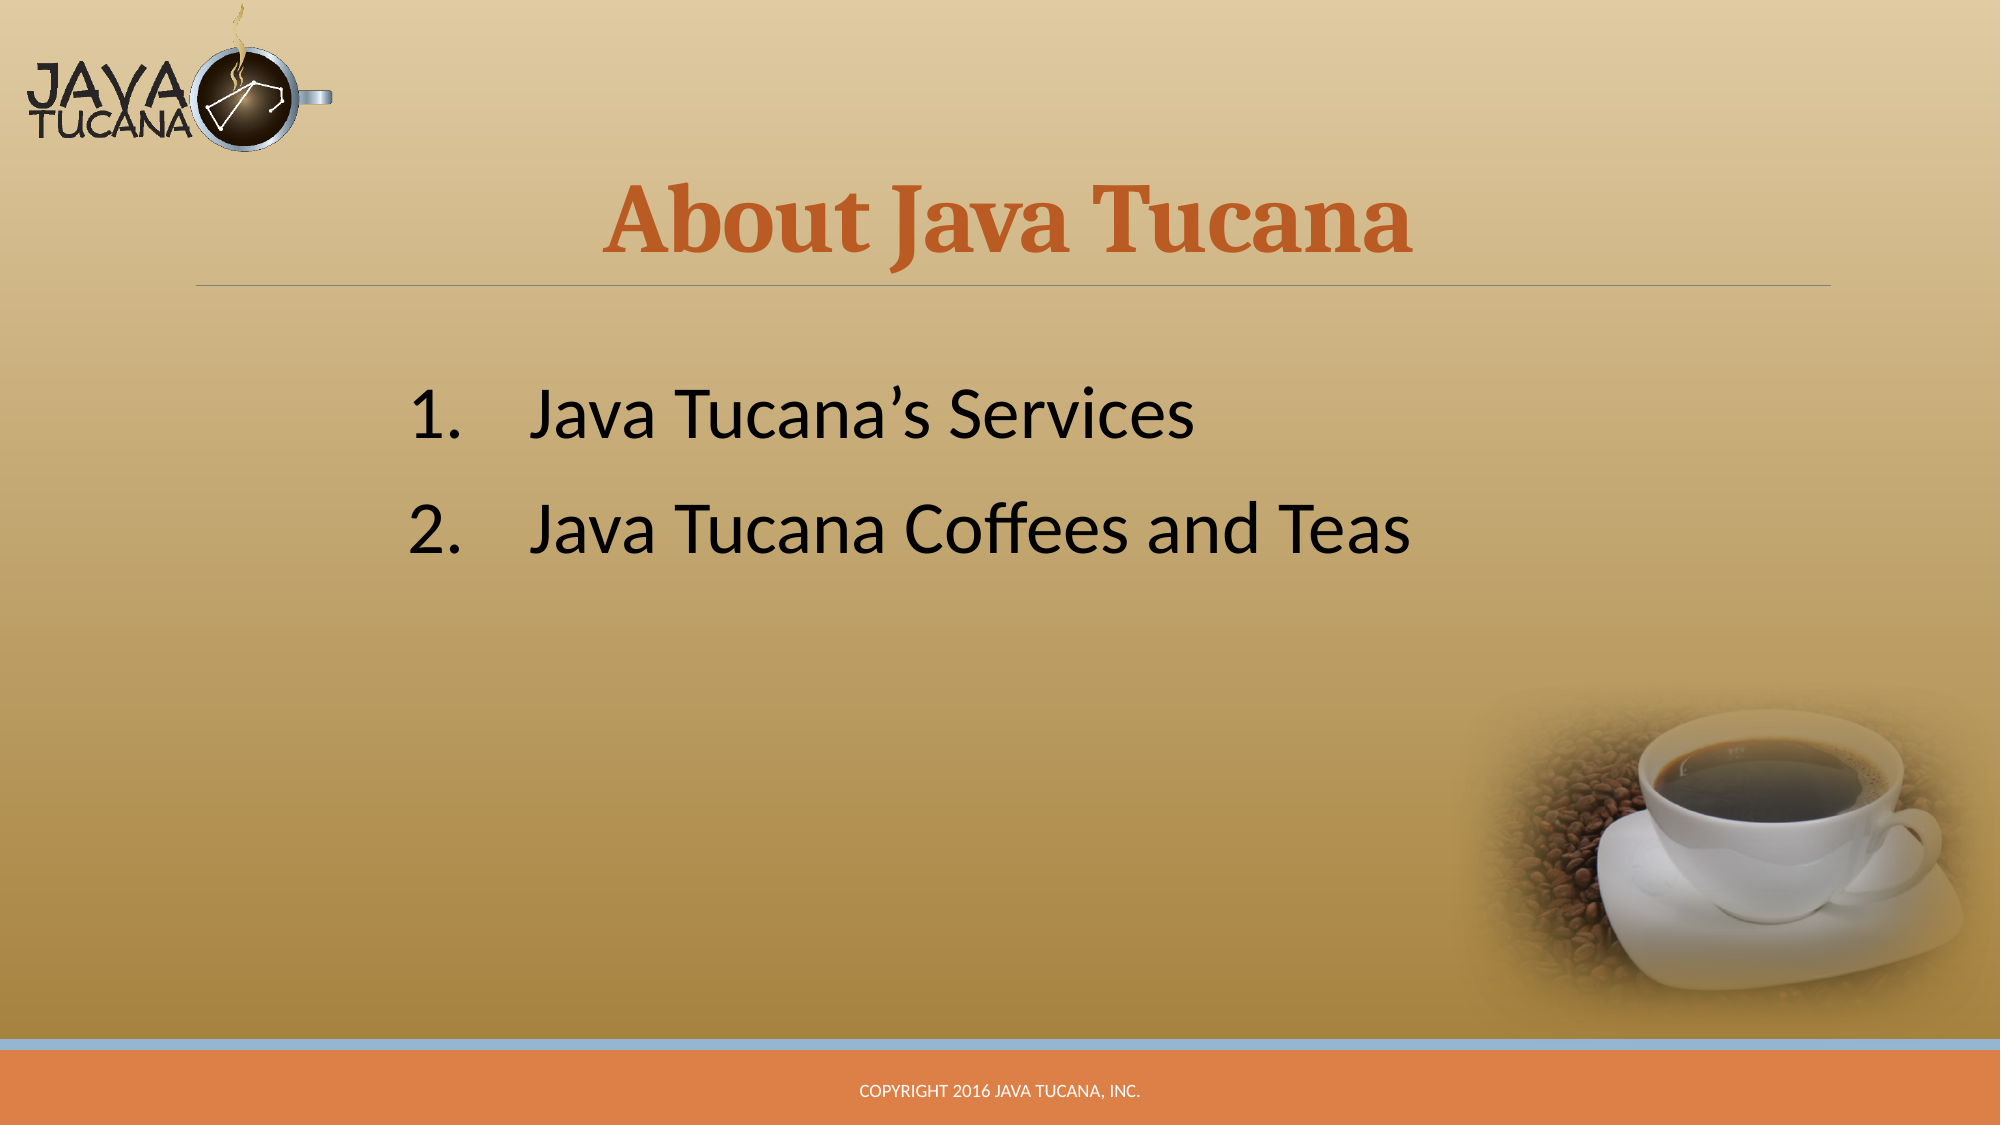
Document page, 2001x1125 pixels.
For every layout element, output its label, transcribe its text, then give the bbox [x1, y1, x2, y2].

title About Java Tucana [184, 42, 1835, 281]
text_box Java Tucana’s Services Java Tucana Coffees and Teas [393, 356, 1625, 577]
picture [13, 0, 341, 159]
footer Copyright 2016 Java Tucana, Inc. [604, 1059, 1396, 1120]
picture [1591, 806, 1863, 915]
